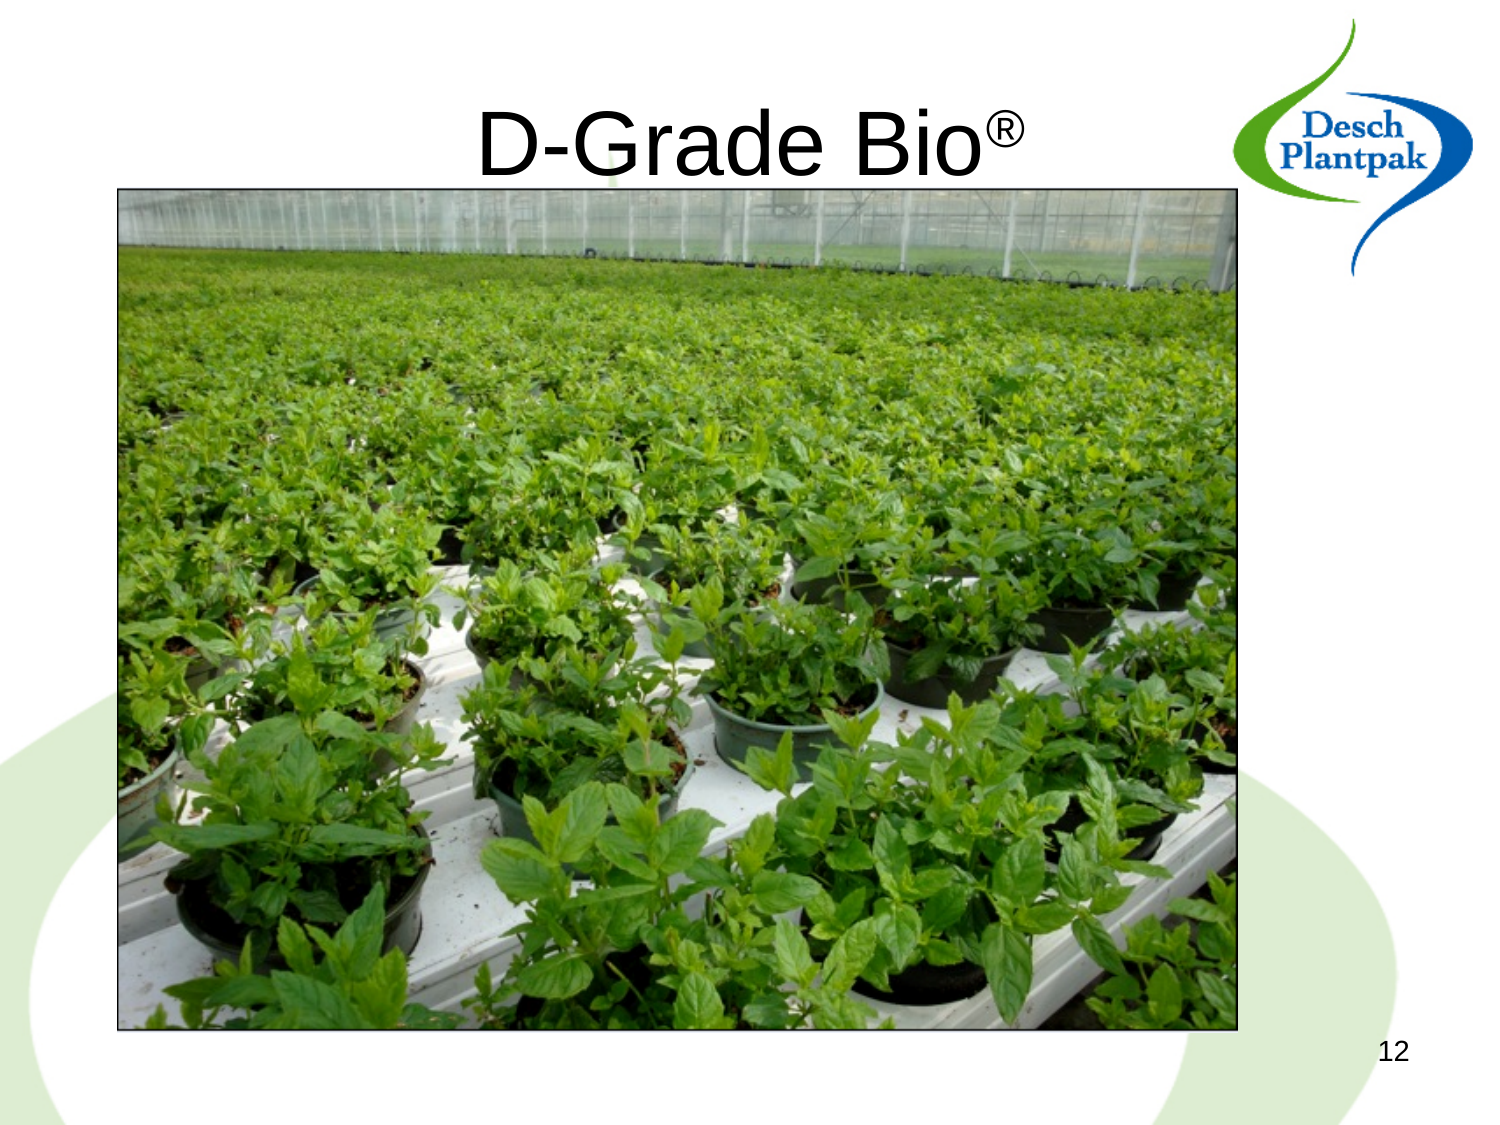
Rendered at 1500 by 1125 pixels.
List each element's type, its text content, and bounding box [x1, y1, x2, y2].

picture [0, 0, 1500, 1125]
title D-Grade Bio® [74, 44, 1426, 233]
slide_number 12 [1074, 1024, 1426, 1103]
